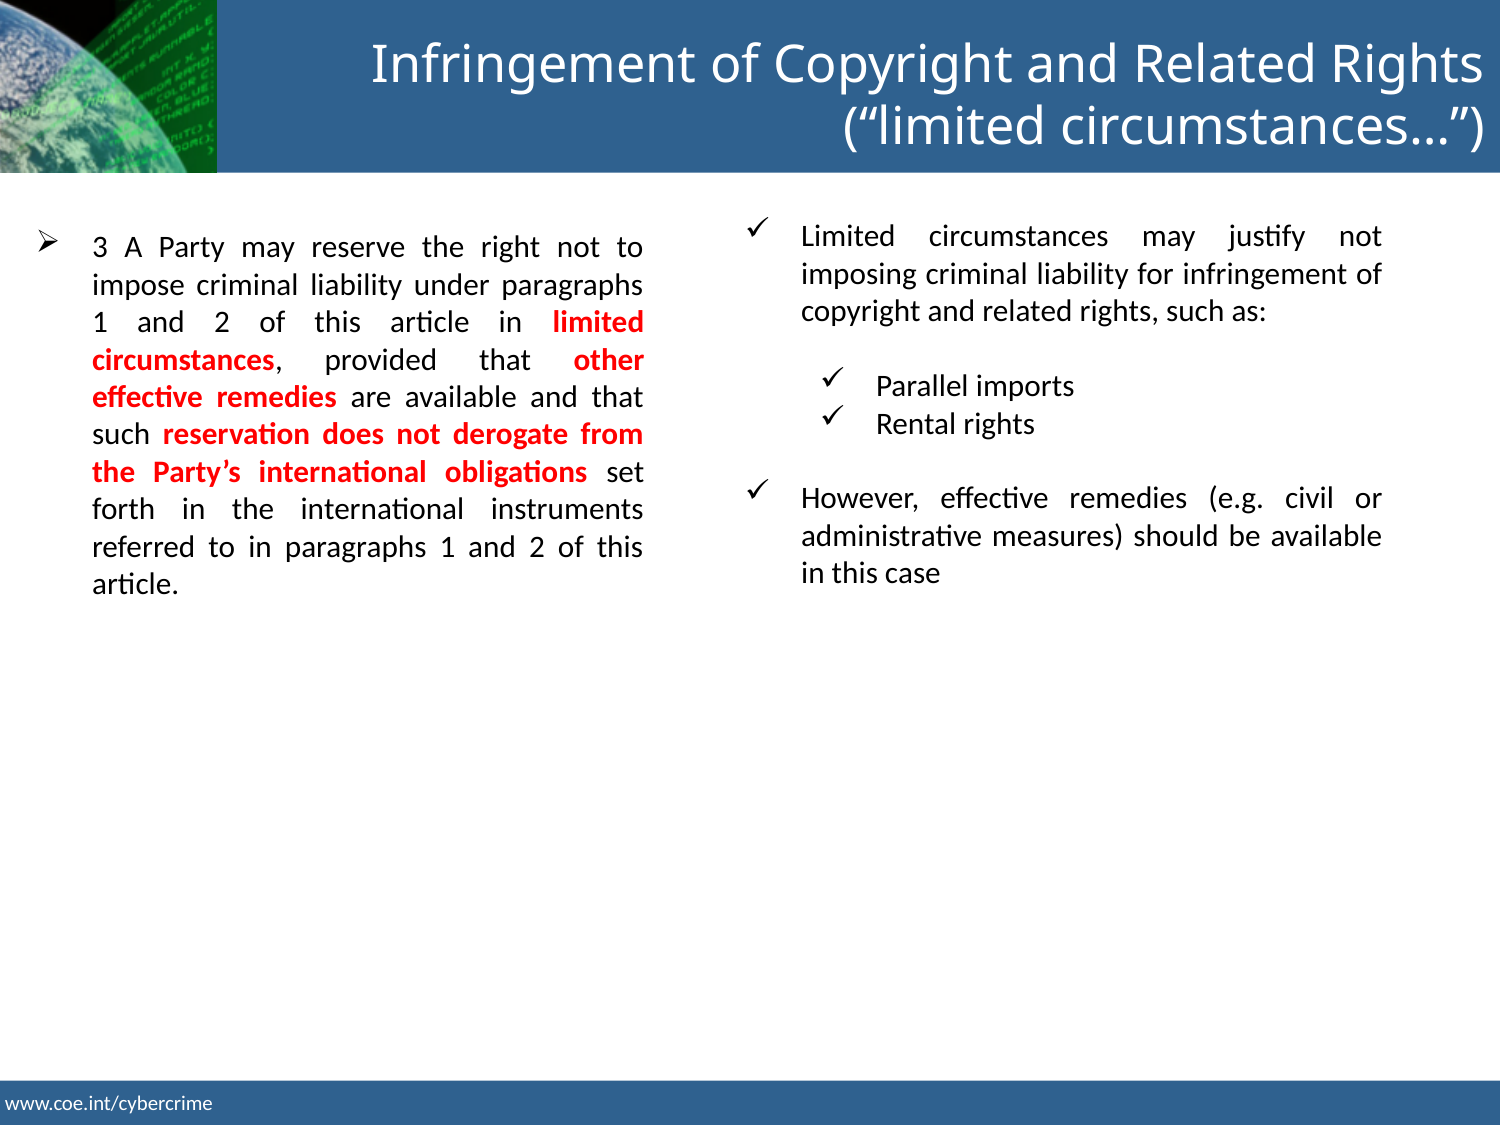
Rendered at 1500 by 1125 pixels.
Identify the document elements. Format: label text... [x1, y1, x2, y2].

text_box Infringement of Copyright and Related Rights (“limited circumstances…”) [247, 22, 1500, 163]
text_box Limited circumstances may justify not imposing criminal liability for infringement of copyright and related rights, such as: Parallel imports Rental rights However, effective remedies (e.g. civil or administrative measures) should be available in this case [730, 208, 1399, 598]
text_box 3 A Party may reserve the right not to impose criminal liability under paragraphs 1 and 2 of this article in limited circumstances, provided that other effective remedies are available and that such reservation does not derogate from the Party’s international obligations set forth in the international instruments referred to in paragraphs 1 and 2 of this article. [21, 219, 660, 609]
picture [0, 0, 217, 173]
